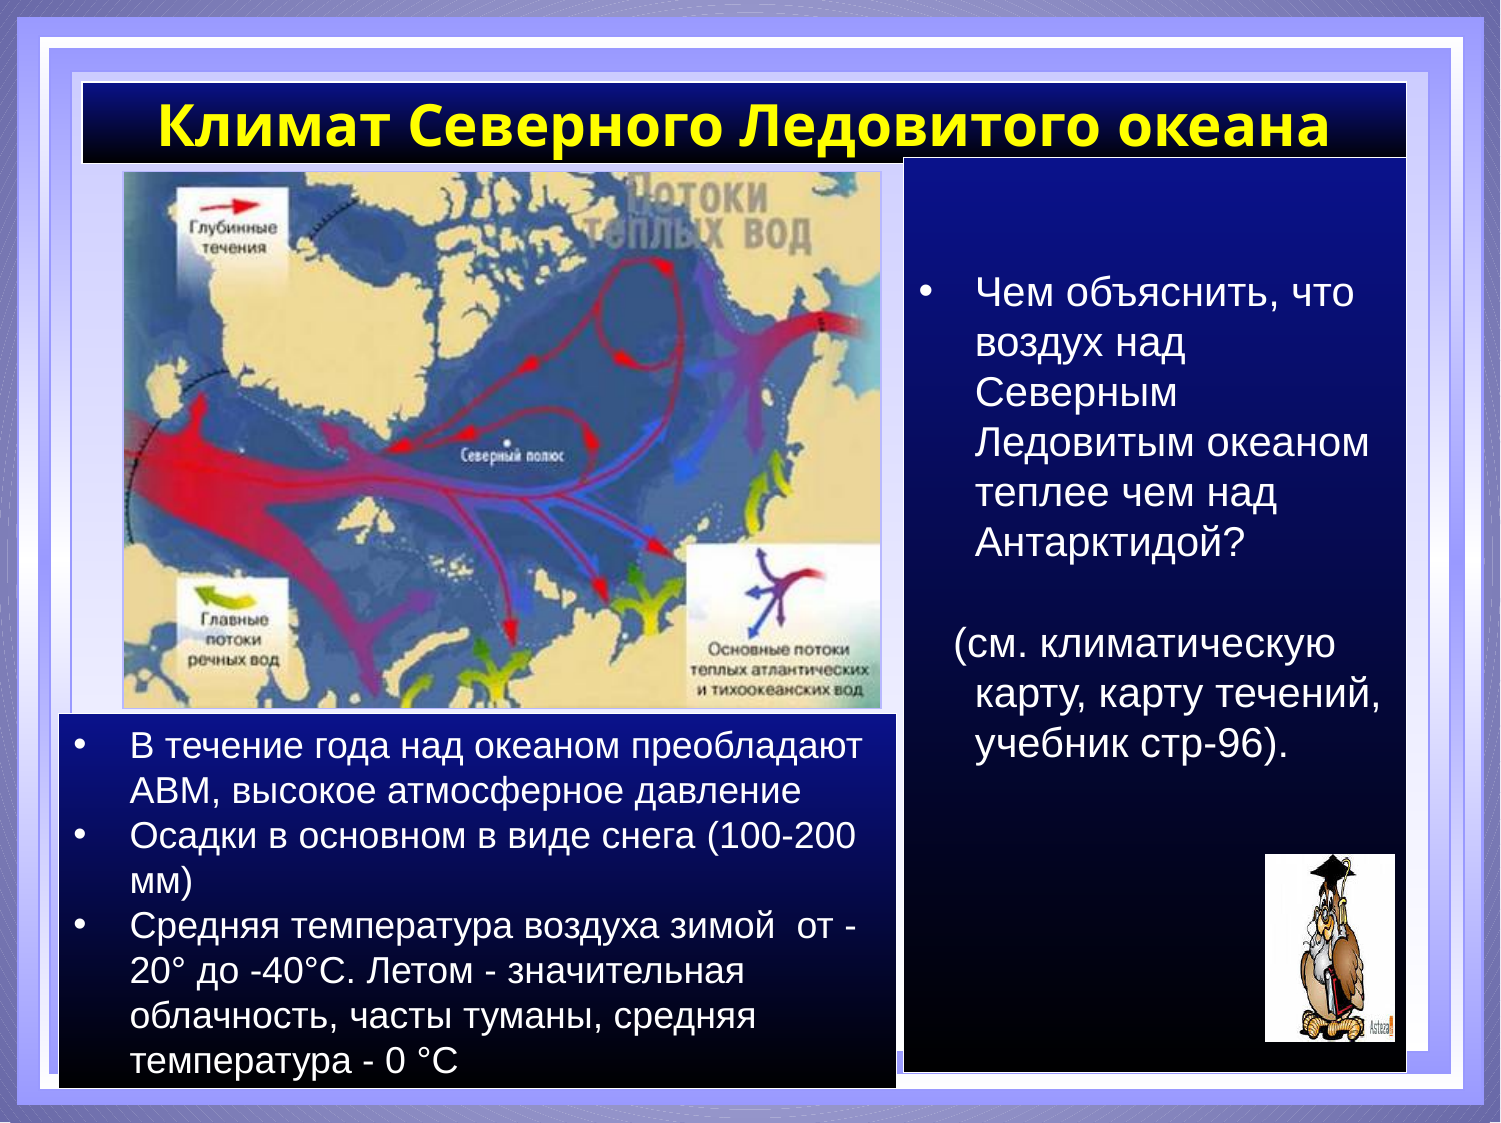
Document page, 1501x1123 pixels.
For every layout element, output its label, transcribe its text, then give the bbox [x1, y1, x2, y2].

title Климат Северного Ледовитого океана [81, 81, 1407, 164]
picture [123, 172, 881, 708]
text_box В течение года над океаном преобладают АВМ, высокое атмосферное давление Осадки в основном в виде снега (100-200 мм) Средняя температура воздуха зимой от -20° до -40°С. Летом - значительная облачность, часты туманы, средняя температура - 0 °С [58, 713, 897, 1089]
text_box Чем объяснить, что воздух над Северным Ледовитым океаном теплее чем над Антарктидой? (см. климатическую карту, карту течений, учебник стр-96). [903, 157, 1407, 1073]
picture [1265, 854, 1395, 1042]
